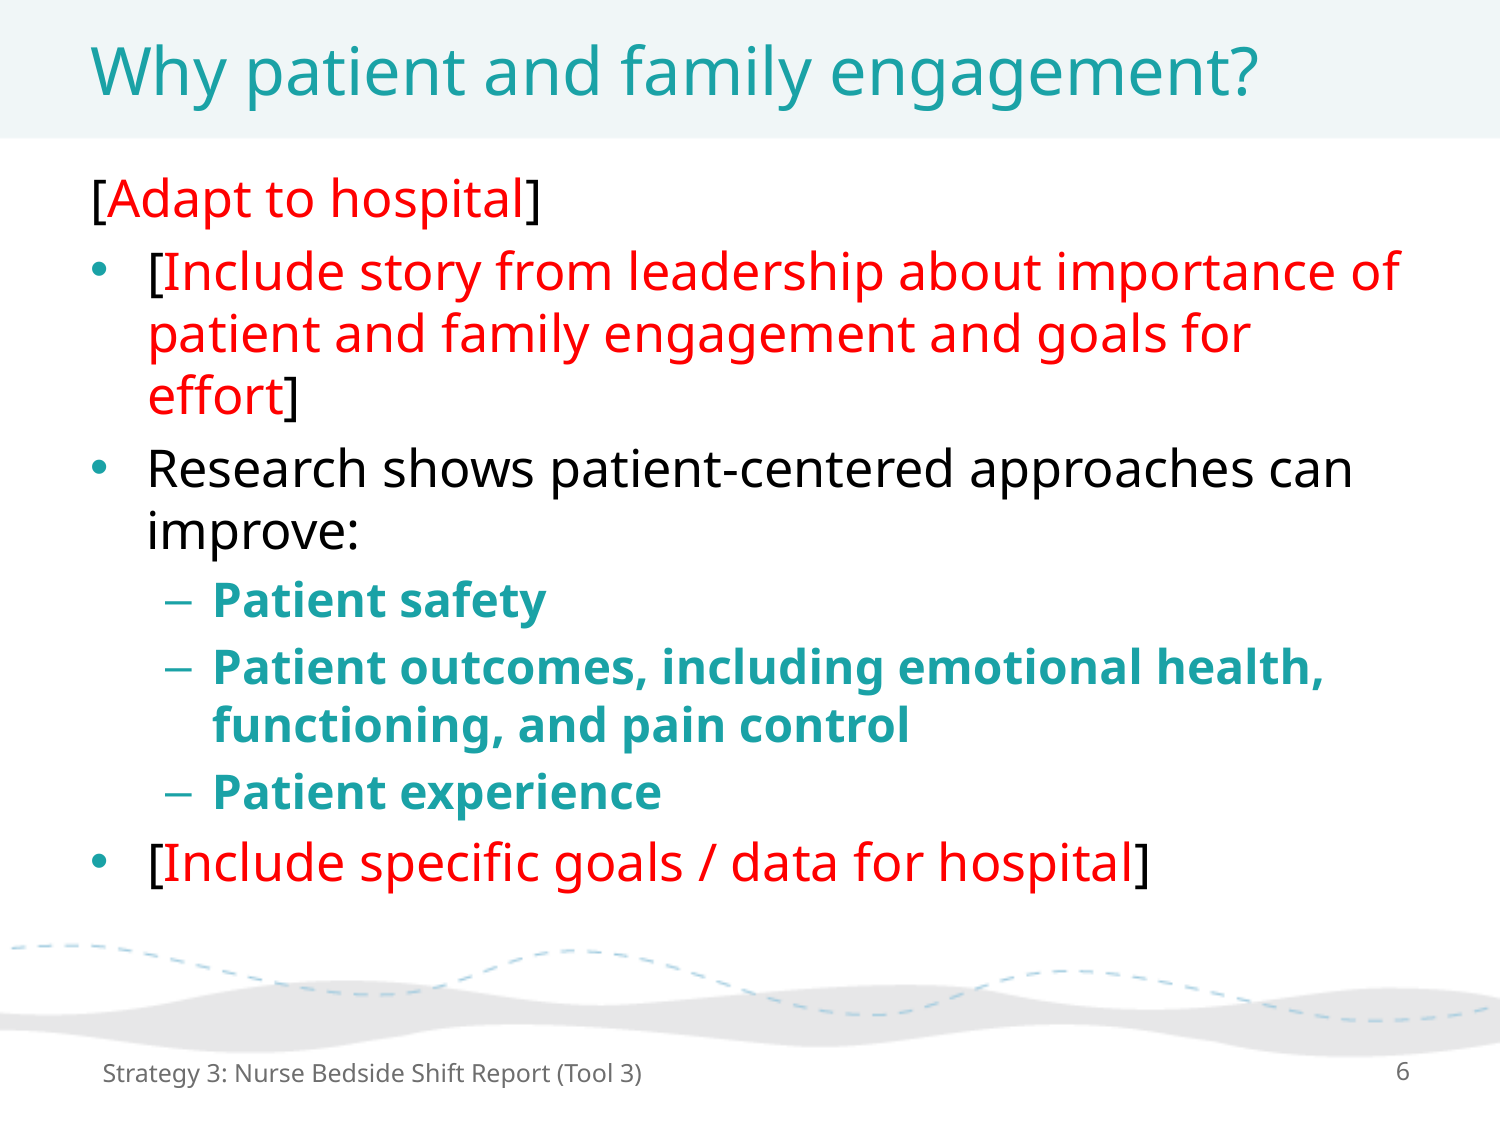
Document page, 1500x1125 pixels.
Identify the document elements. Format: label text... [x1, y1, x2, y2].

list [Adapt to hospital] [Include story from leadership about importance of patient and family engagement and goals for effort] Research shows patient-centered approaches can improve: Patient safety Patient outcomes, including emotional health, functioning, and pain control Patient experience [Include specific goals / data for hospital] [75, 157, 1425, 900]
footer Strategy 3: Nurse Bedside Shift Report (Tool 3) [87, 1042, 763, 1103]
title Why patient and family engagement? [75, 0, 1425, 138]
picture [0, 0, 1500, 1125]
slide_number 6 [1074, 1042, 1425, 1103]
